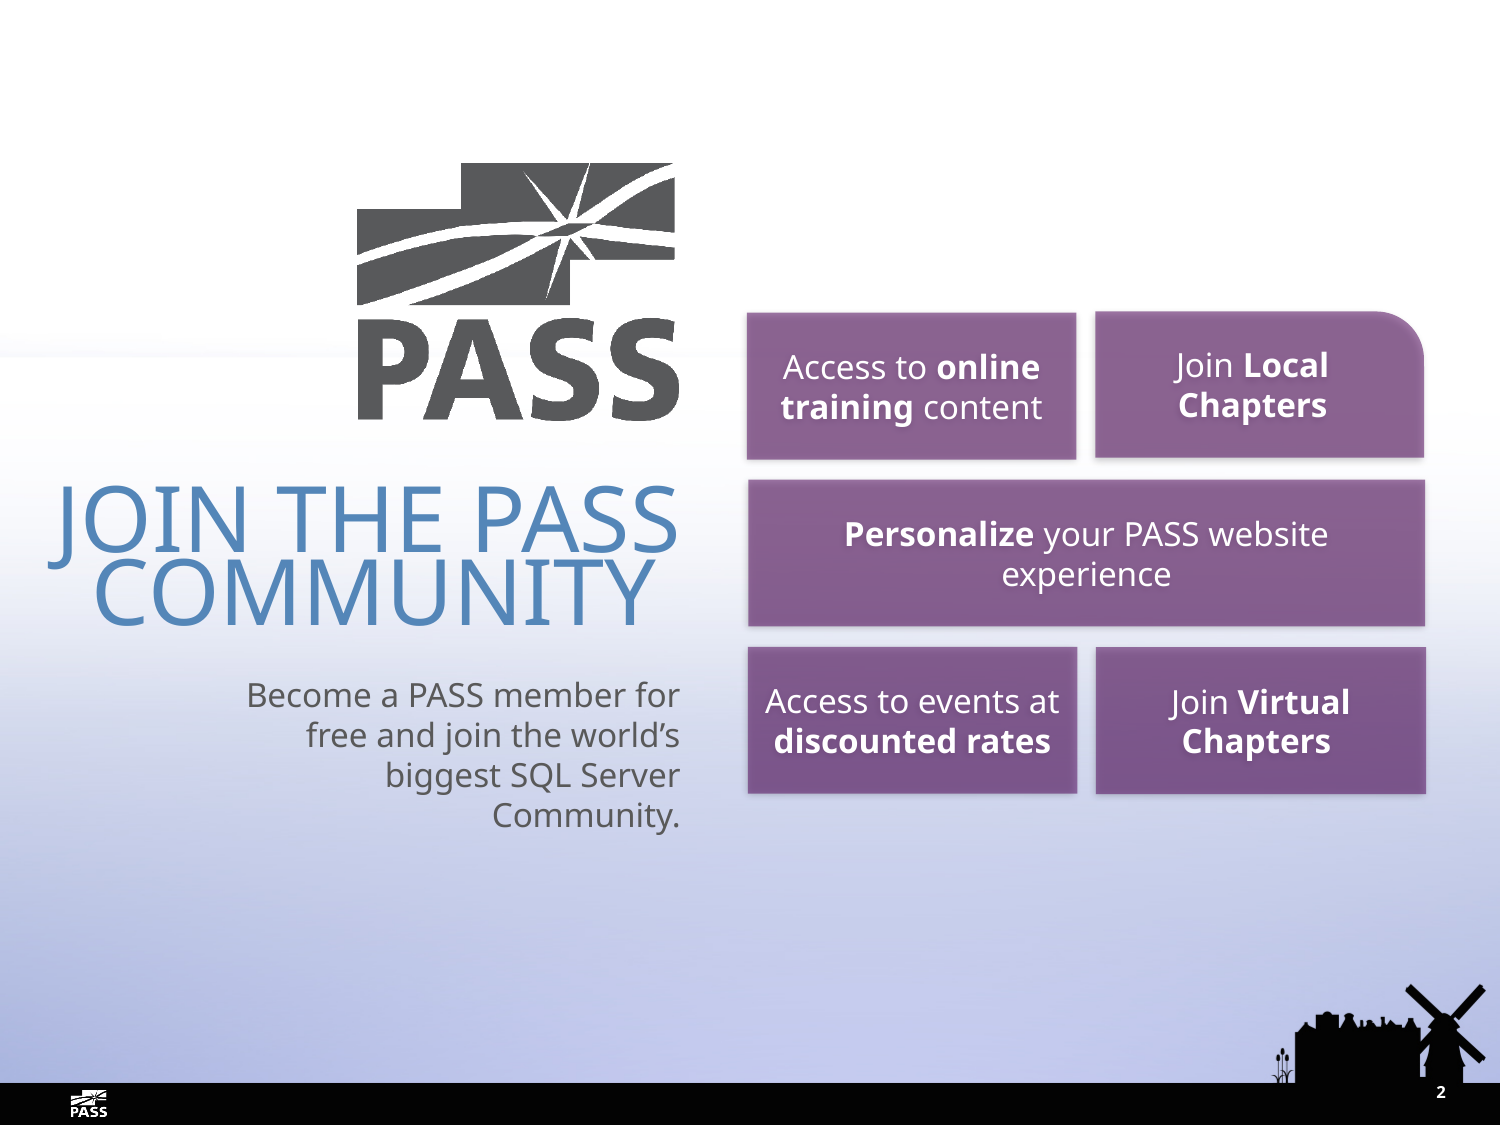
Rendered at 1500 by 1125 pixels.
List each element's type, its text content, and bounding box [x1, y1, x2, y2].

text_box Join Local Chapters [1094, 310, 1425, 459]
text_box Join Virtual Chapters [1095, 646, 1427, 795]
slide_number 2 [1381, 1082, 1500, 1125]
text_box Personalize your PASS website experience [748, 479, 1426, 627]
title JOIN THE PASS COMMUNITY [0, 490, 696, 603]
text_box Access to events at discounted rates [747, 646, 1078, 794]
text_box Access to online training content [746, 312, 1077, 460]
picture [0, 0, 1500, 1125]
text_box Become a PASS member for free and join the world’s biggest SQL Server Community. [181, 666, 696, 841]
